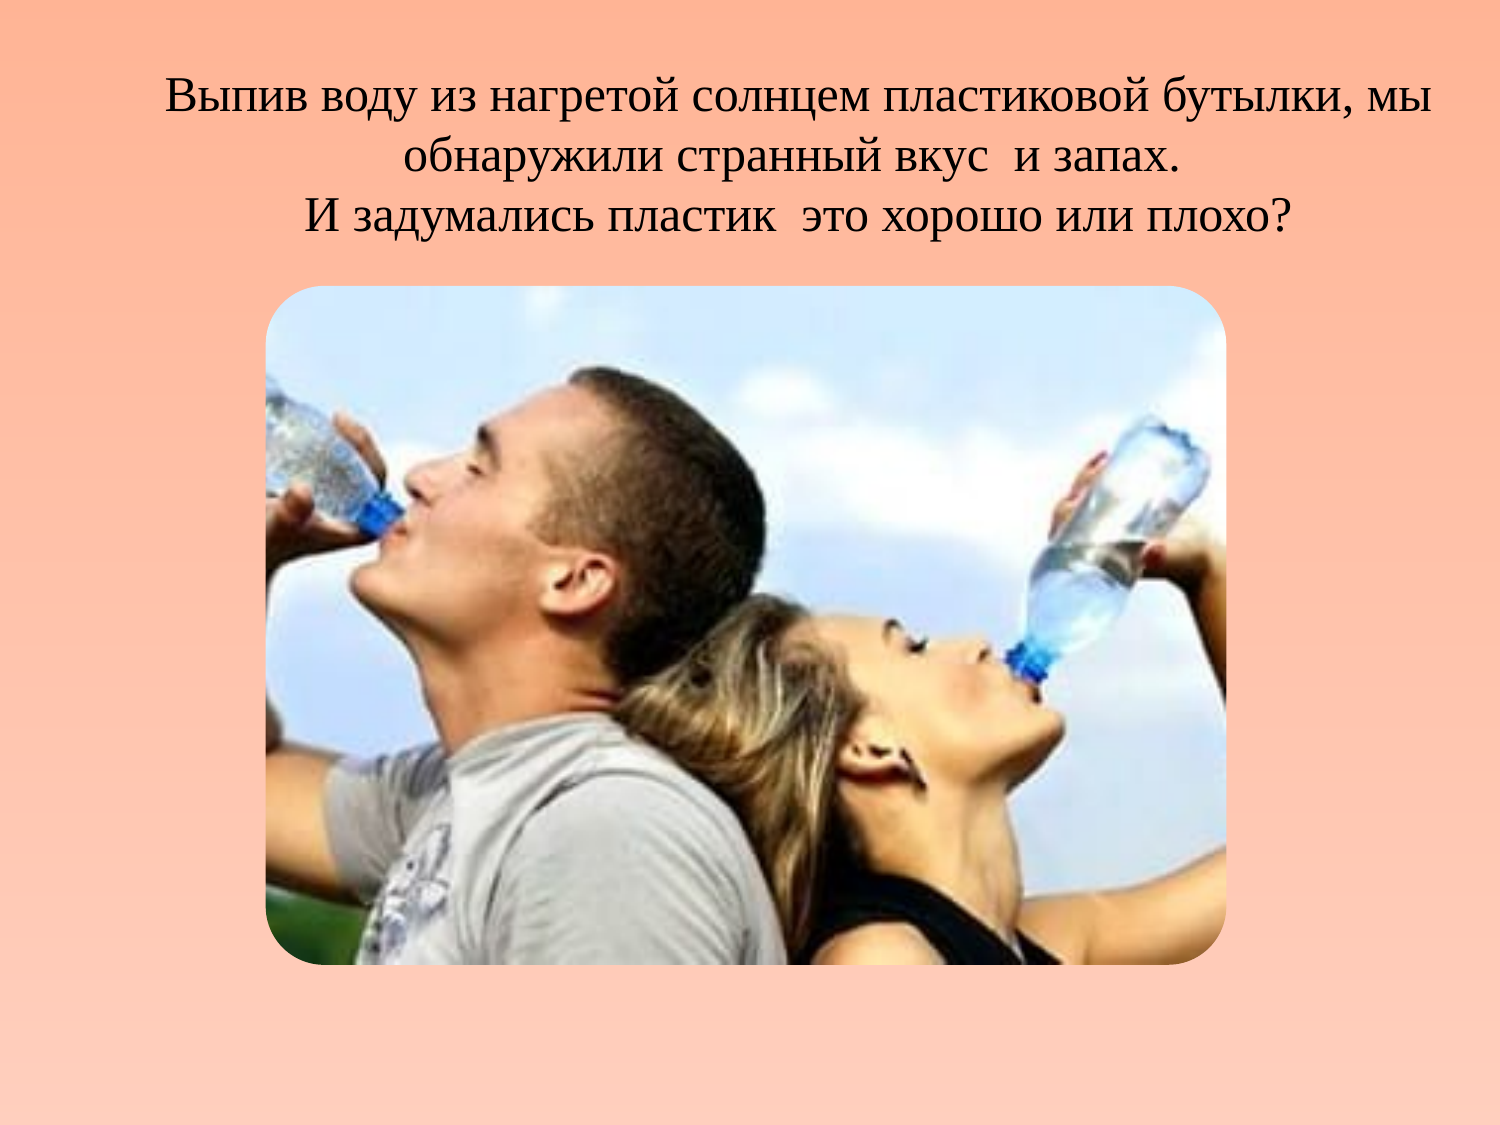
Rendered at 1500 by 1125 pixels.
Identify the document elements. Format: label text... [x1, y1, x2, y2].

picture [265, 285, 1227, 966]
text_box Выпив воду из нагретой солнцем пластиковой бутылки, мы обнаружили странный вкус и запах. И задумались пластик это хорошо или плохо? [123, 54, 1473, 250]
